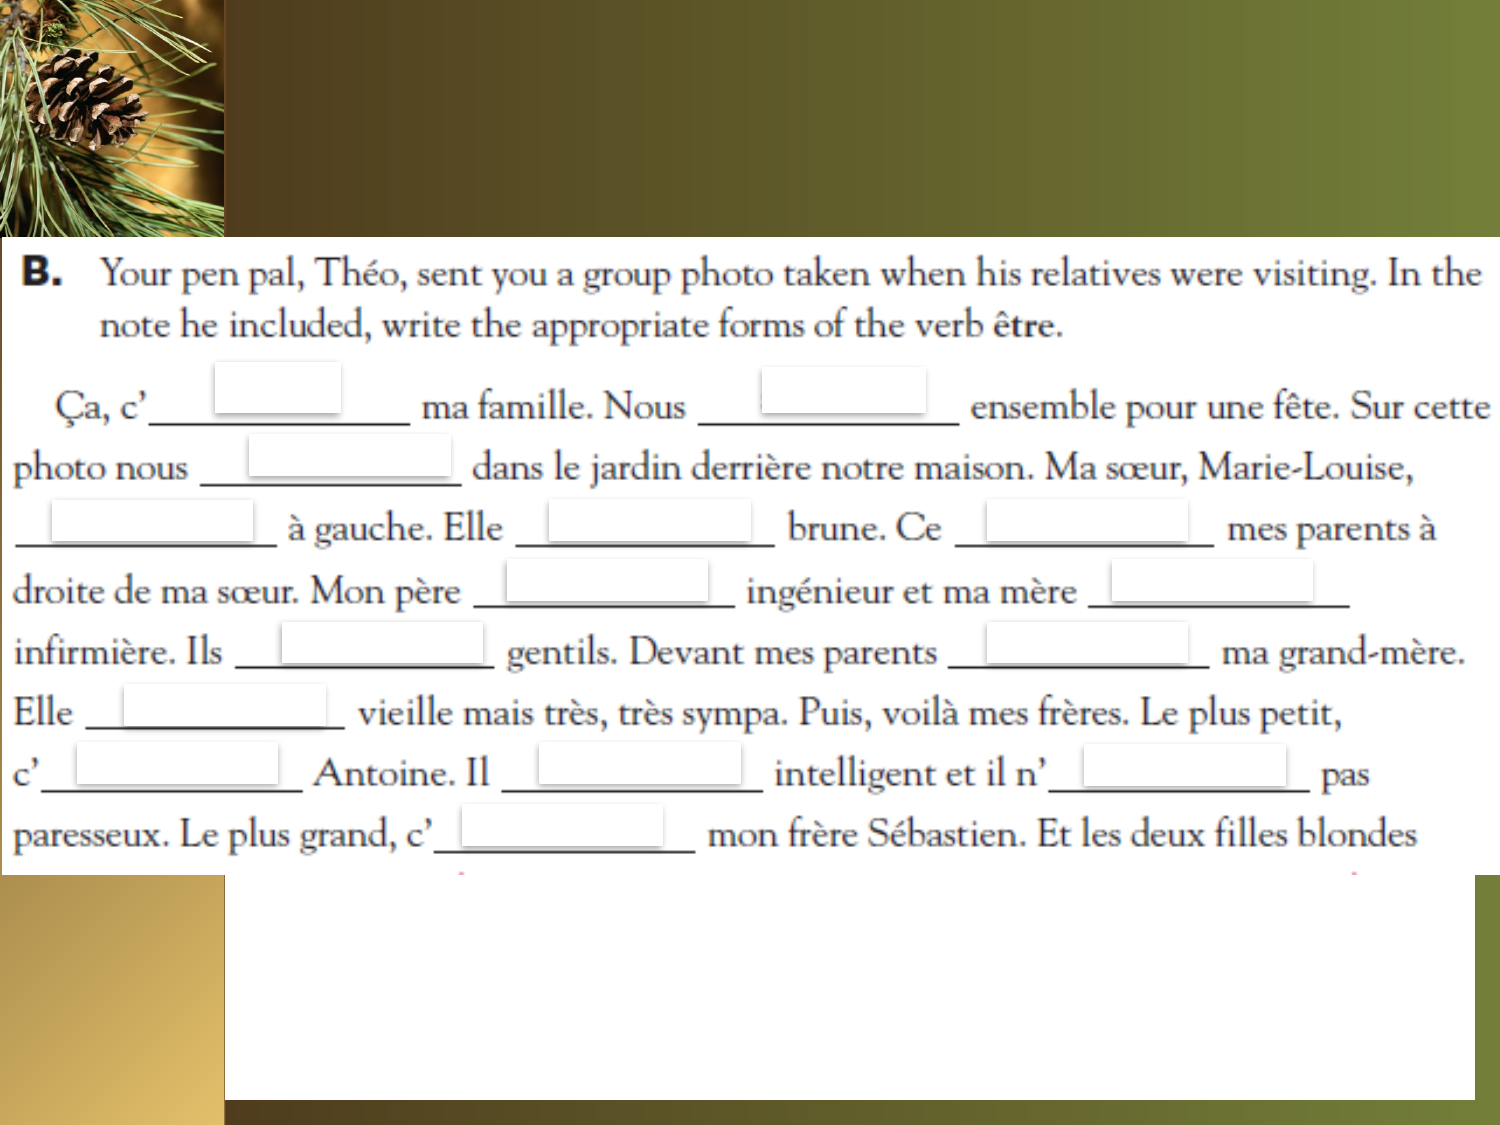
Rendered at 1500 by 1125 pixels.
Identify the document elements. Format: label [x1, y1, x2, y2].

picture [0, 0, 1500, 876]
